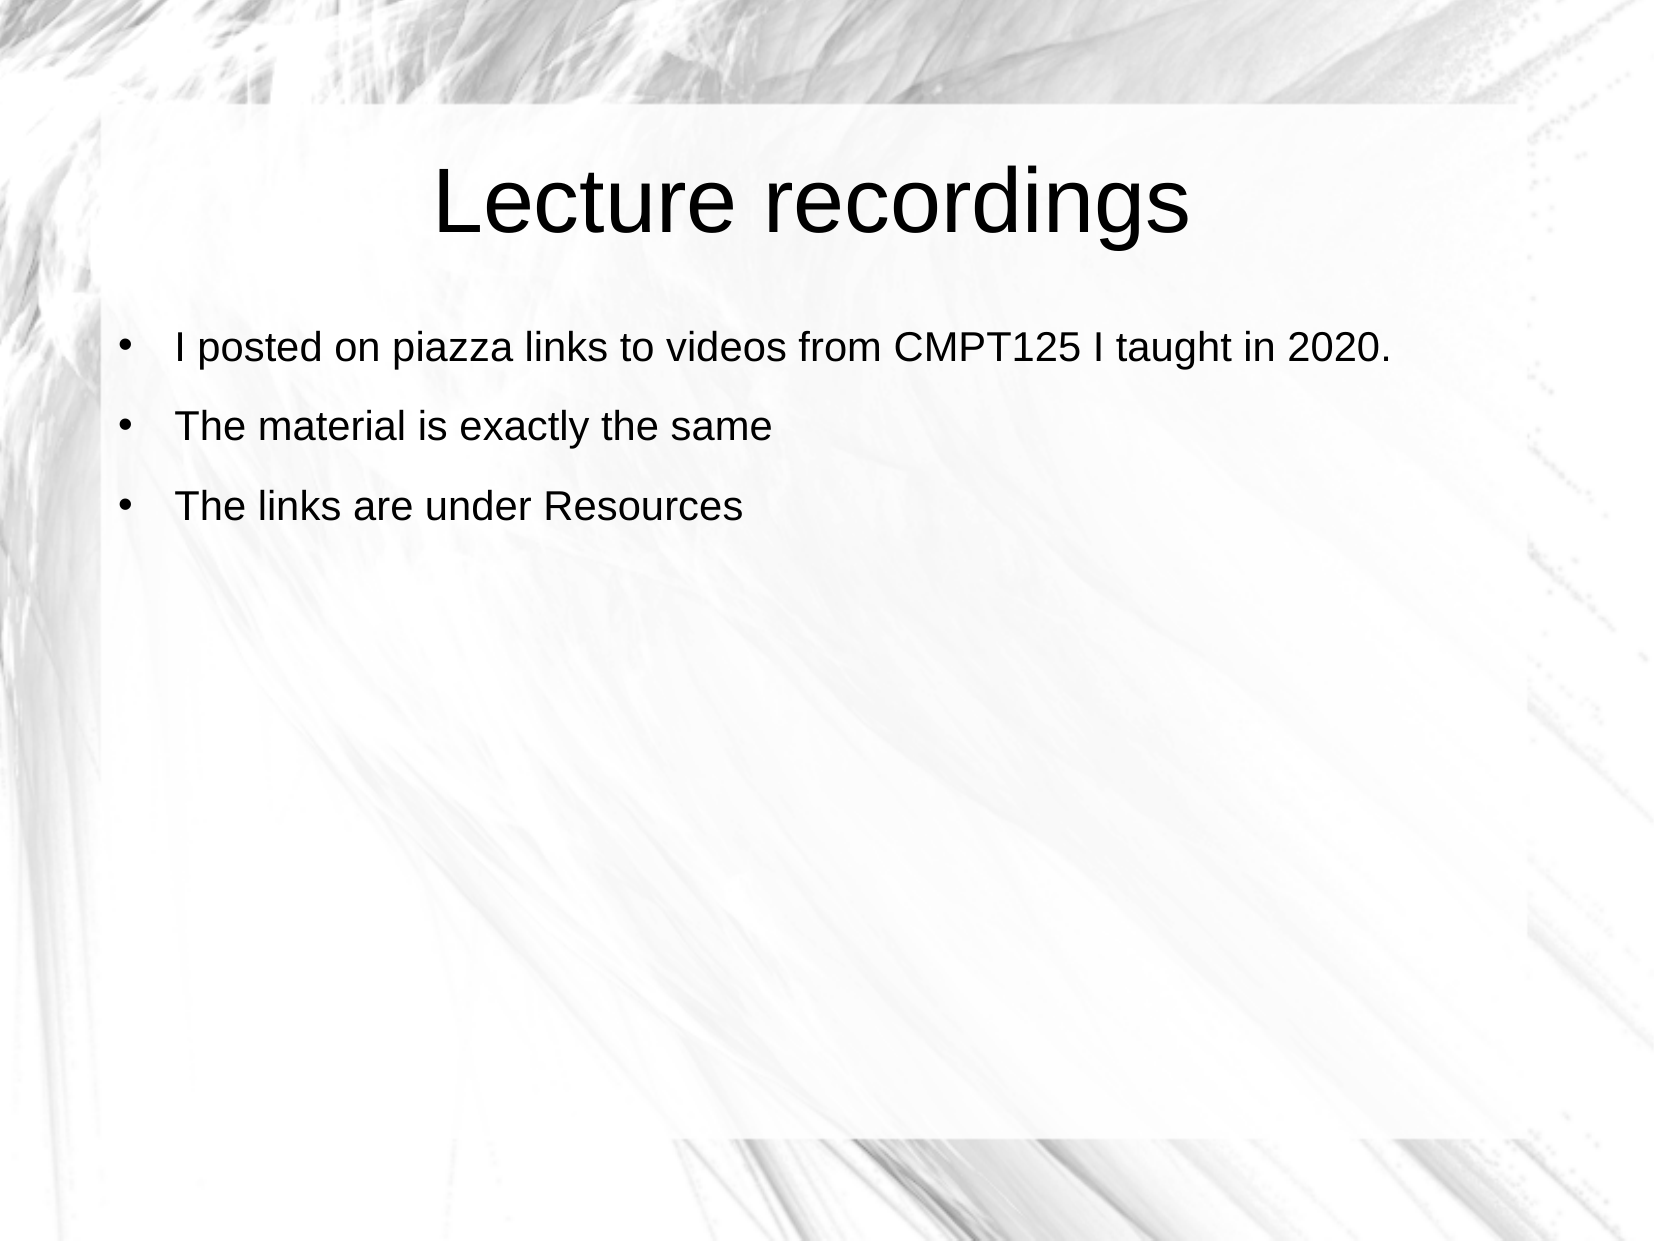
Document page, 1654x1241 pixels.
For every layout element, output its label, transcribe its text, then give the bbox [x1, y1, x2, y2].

title Lecture recordings [118, 112, 1506, 281]
picture [0, 0, 1654, 1241]
list I posted on piazza links to videos from CMPT125 I taught in 2020. The material is exactly the same The links are under Resources [118, 319, 1571, 1102]
